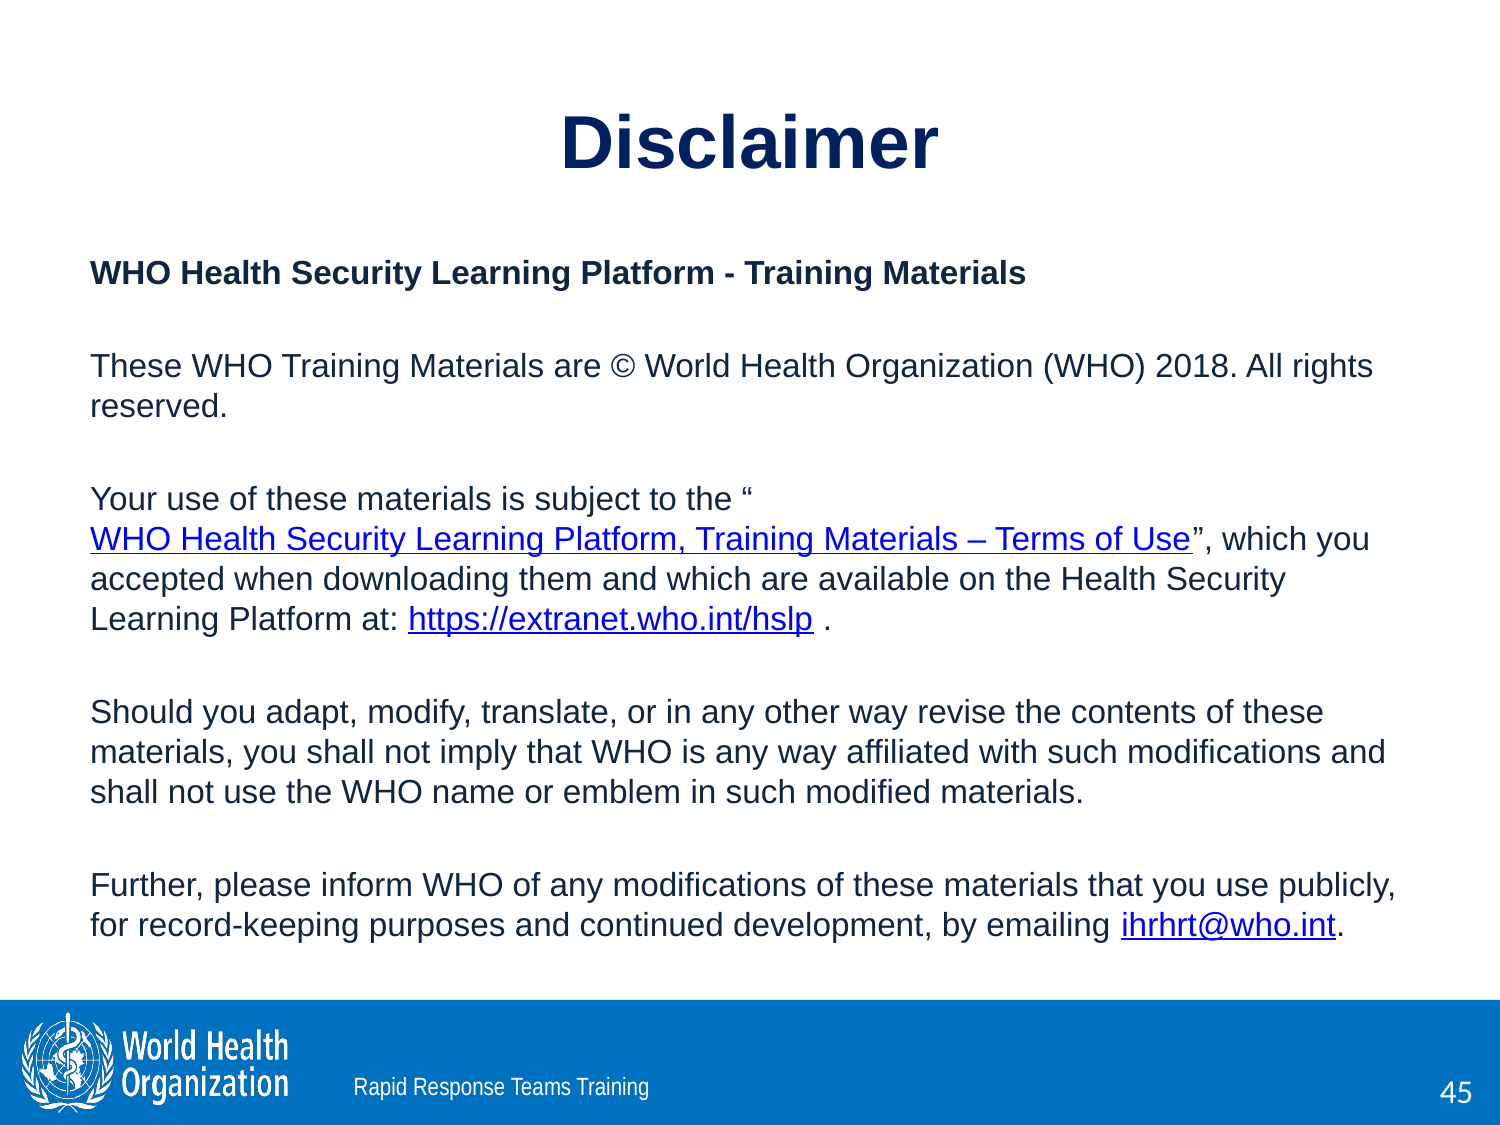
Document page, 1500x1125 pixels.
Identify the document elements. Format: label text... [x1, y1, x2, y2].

picture [21, 1012, 288, 1113]
list WHO Health Security Learning Platform - Training Materials These WHO Training Materials are © World Health Organization (WHO) 2018. All rights reserved. Your use of these materials is subject to the “WHO Health Security Learning Platform, Training Materials – Terms of Use”, which you accepted when downloading them and which are available on the Health Security Learning Platform at: https://extranet.who.int/hslp . Should you adapt, modify, translate, or in any other way revise the contents of these materials, you shall not imply that WHO is any way affiliated with such modifications and shall not use the WHO name or emblem in such modified materials. Further, please inform WHO of any modifications of these materials that you use publicly, for record-keeping purposes and continued development, by emailing ihrhrt@who.int. [75, 243, 1425, 986]
title Disclaimer [75, 45, 1425, 233]
